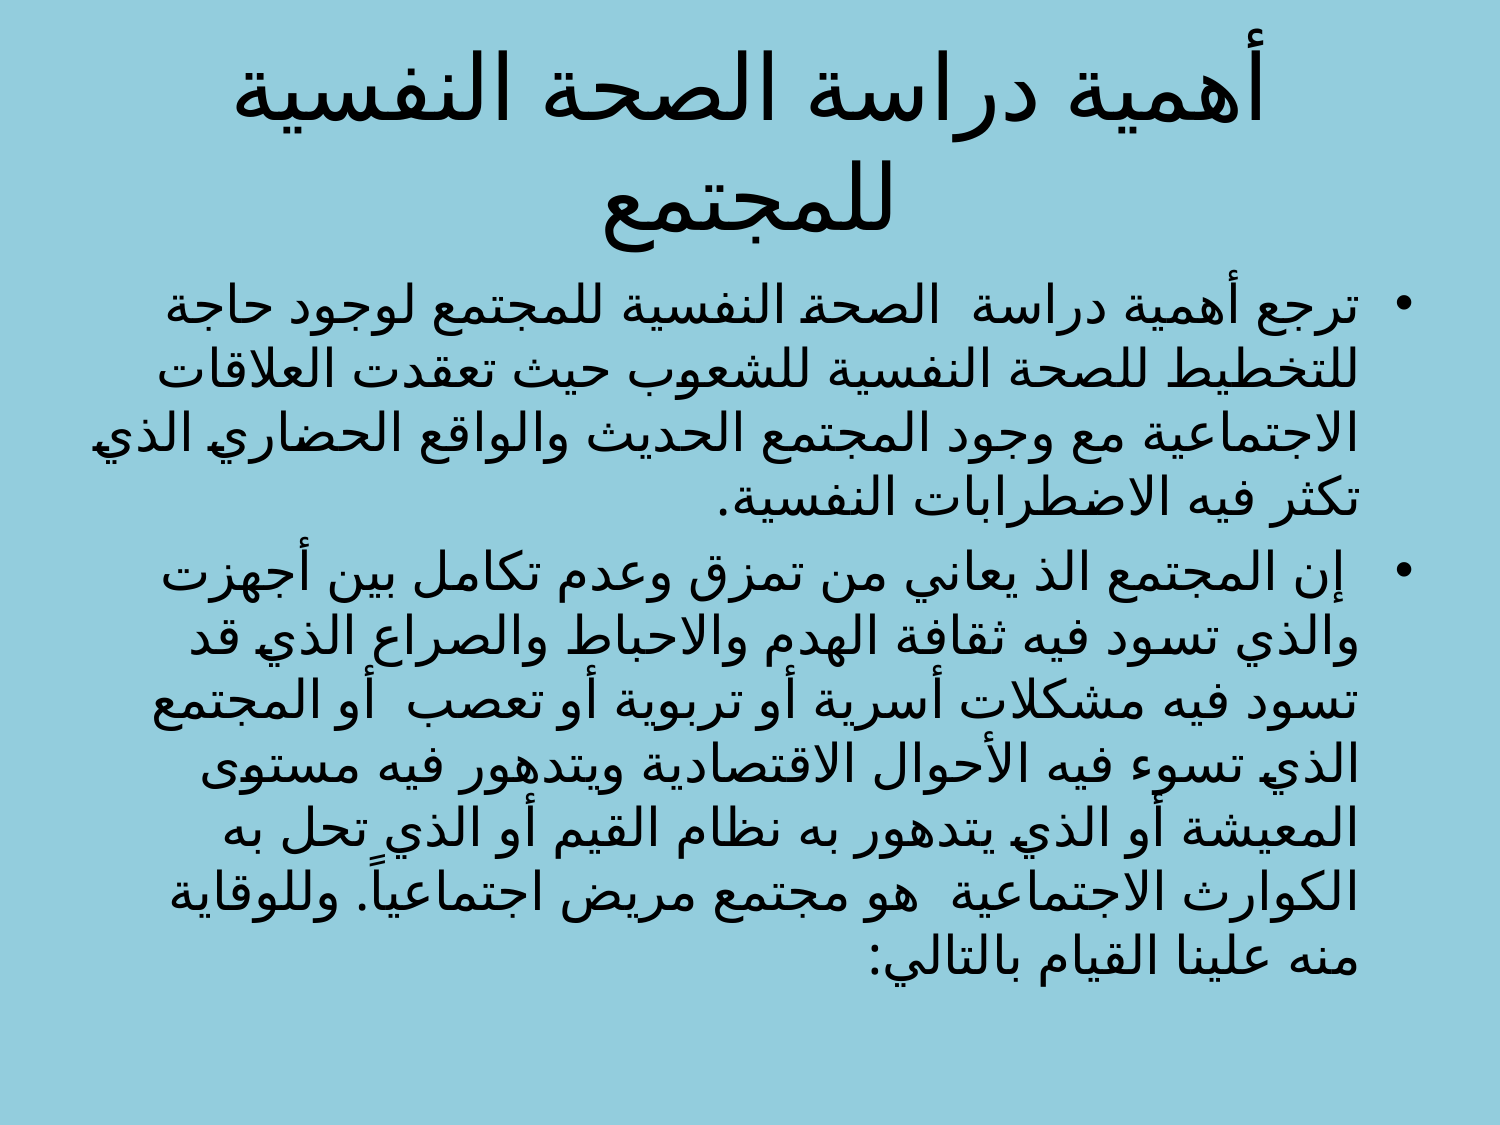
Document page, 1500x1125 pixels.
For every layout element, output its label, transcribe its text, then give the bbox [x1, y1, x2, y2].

list ترجع أهمية دراسة الصحة النفسية للمجتمع لوجود حاجة للتخطيط للصحة النفسية للشعوب حيث تعقدت العلاقات الاجتماعية مع وجود المجتمع الحديث والواقع الحضاري الذي تكثر فيه الاضطرابات النفسية. إن المجتمع الذ يعاني من تمزق وعدم تكامل بين أجهزت والذي تسود فيه ثقافة الهدم والاحباط والصراع الذي قد تسود فيه مشكلات أسرية أو تربوية أو تعصب أو المجتمع الذي تسوء فيه الأحوال الاقتصادية ويتدهور فيه مستوى المعيشة أو الذي يتدهور به نظام القيم أو الذي تحل به الكوارث الاجتماعية هو مجتمع مريض اجتماعياً. وللوقاية منه علينا القيام بالتالي: [75, 262, 1425, 1005]
title أهمية دراسة الصحة النفسية للمجتمع [75, 45, 1425, 233]
